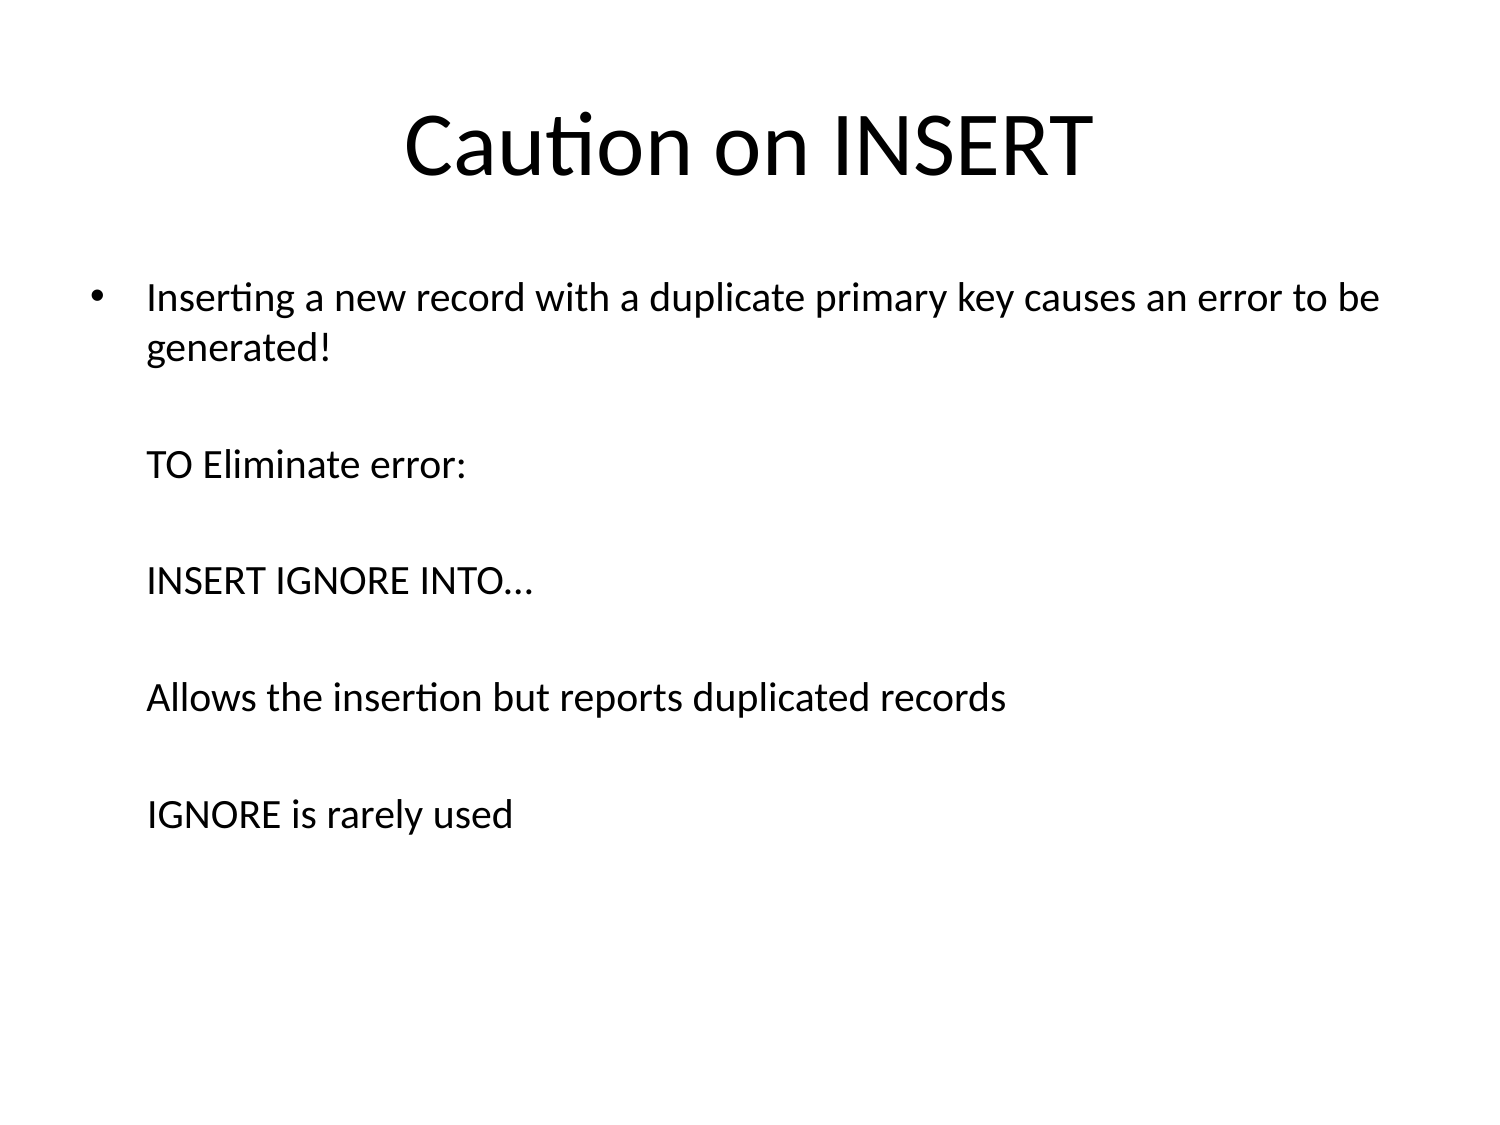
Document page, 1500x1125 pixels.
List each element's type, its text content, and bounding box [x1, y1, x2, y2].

list Inserting a new record with a duplicate primary key causes an error to be generated! TO Eliminate error: INSERT IGNORE INTO… Allows the insertion but reports duplicated records IGNORE is rarely used [75, 262, 1425, 513]
title Caution on INSERT [75, 45, 1425, 233]
